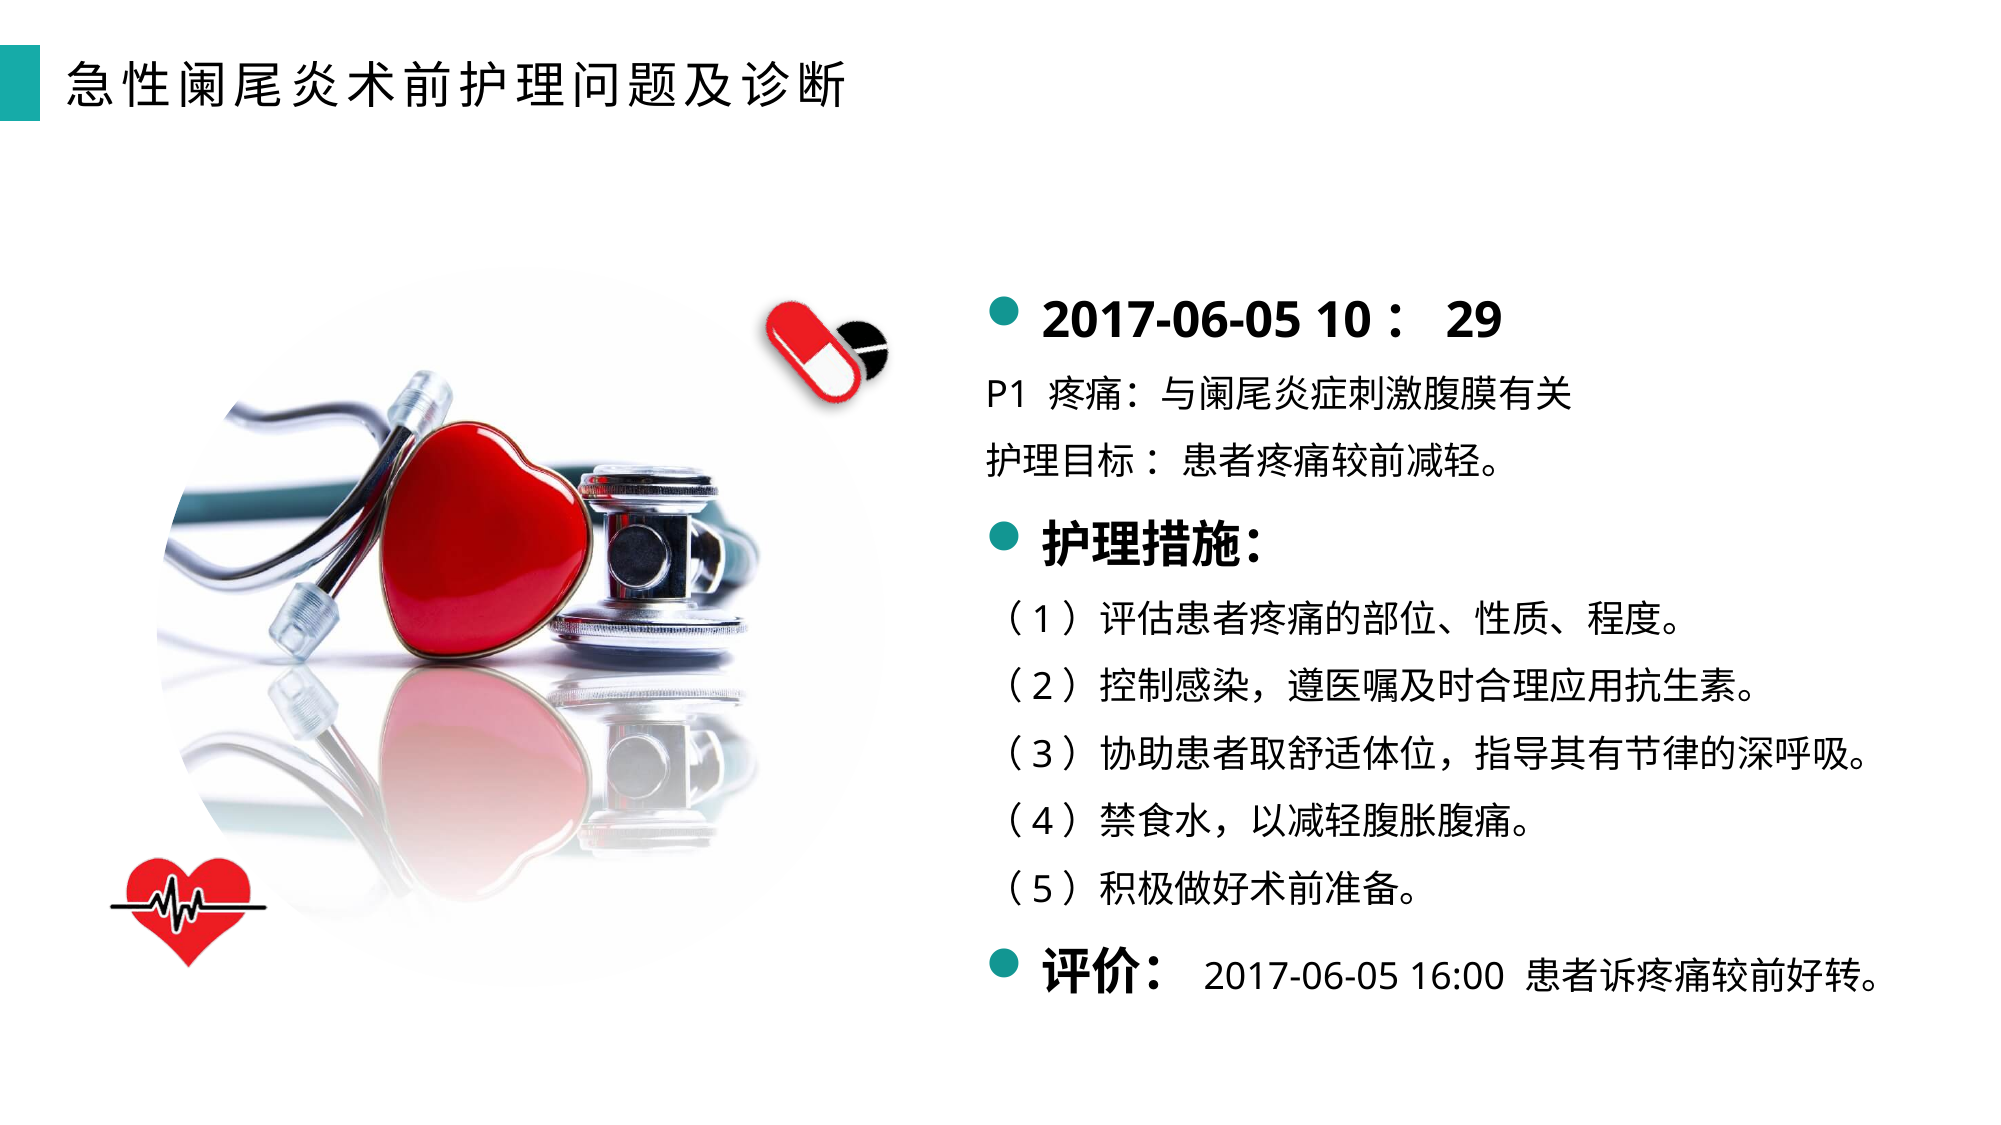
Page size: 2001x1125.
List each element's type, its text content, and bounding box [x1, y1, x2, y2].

picture [743, 256, 909, 425]
text_box [0, 45, 40, 121]
text_box 急性阑尾炎术前护理问题及诊断 [50, 45, 1072, 121]
text_box [155, 266, 886, 988]
text_box 2017-06-05 10：29 P1 疼痛：与阑尾炎症刺激腹膜有关 护理目标 ：患者疼痛较前减轻。 护理措施： （1）评估患者疼痛的部位、性质、程度。 （2）控制感染，遵医嘱及时合理应用抗生素。 （3）协助患者取舒适体位，指导其有节律的深呼吸。 （4）禁食水，以减轻腹胀腹痛。 （5）积极做好术前准备。 评价：2017-06-05 16:00 患者诉疼痛较前好转。 [970, 249, 1971, 1008]
picture [100, 841, 278, 980]
